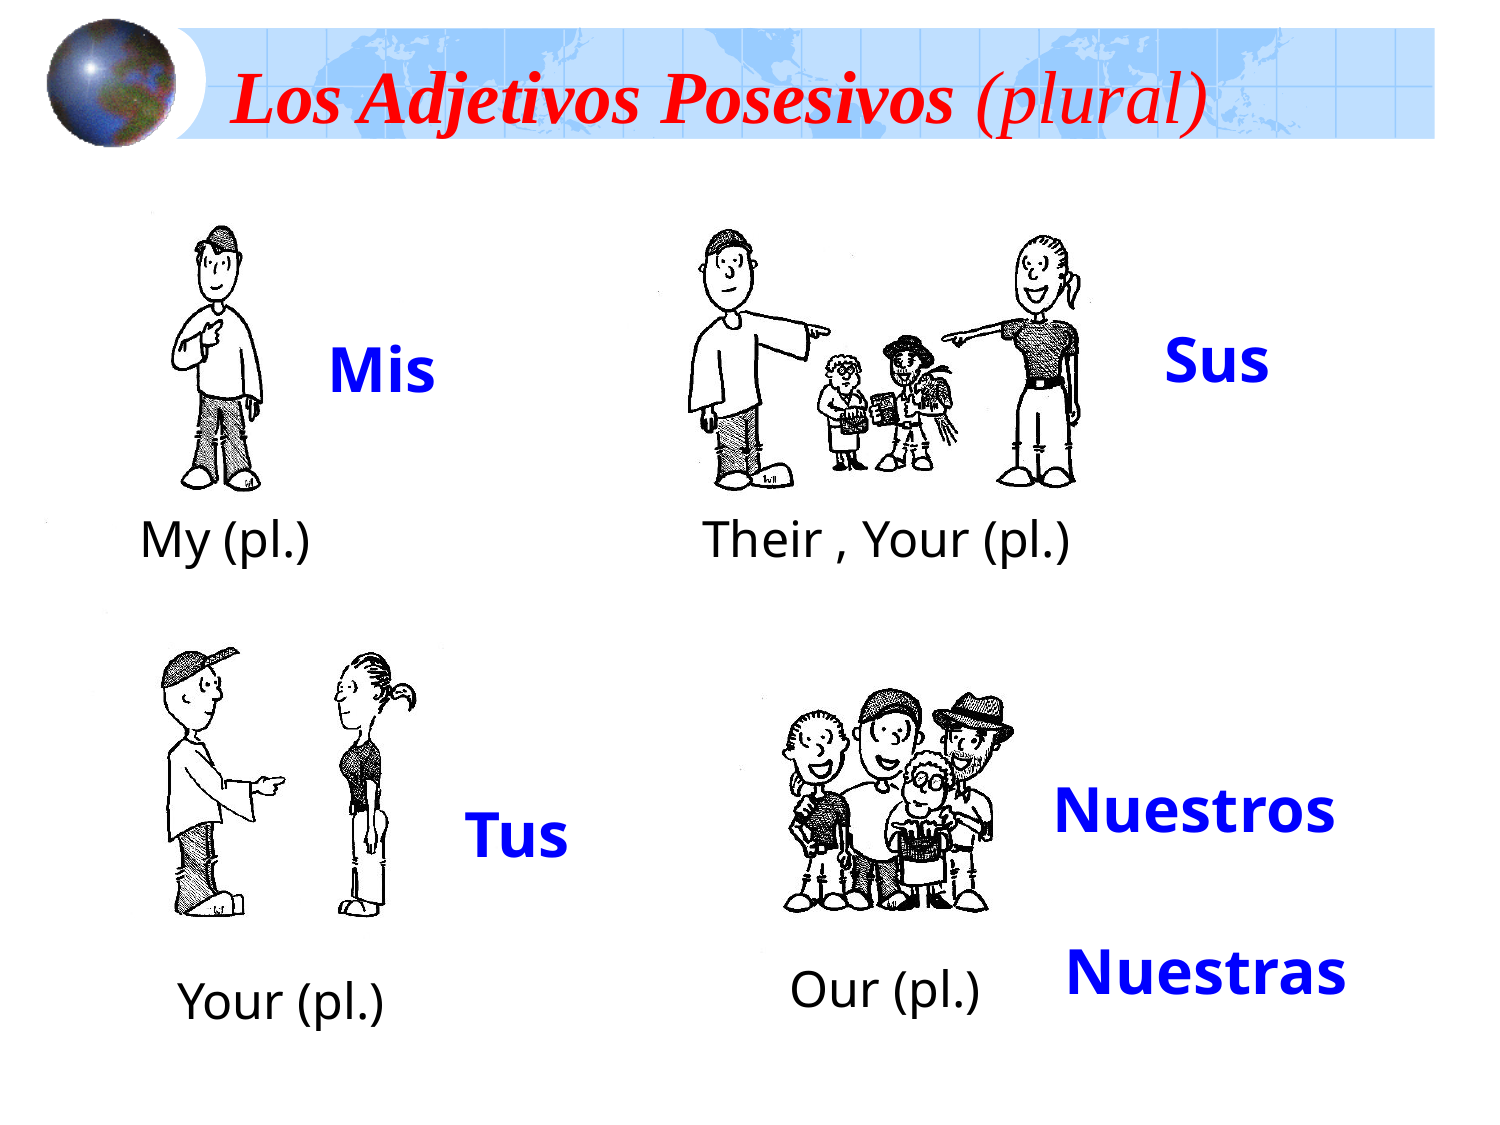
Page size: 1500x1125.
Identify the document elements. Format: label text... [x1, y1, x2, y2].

text_box Mis [416, 322, 513, 413]
picture [624, 162, 1138, 536]
title Los Adjetivos Posesivos (plural) [215, 0, 1425, 188]
text_box Nuestros [1179, 762, 1438, 853]
text_box Tus [541, 787, 607, 878]
text_box Your (pl.) [99, 975, 463, 1038]
picture [0, 574, 538, 967]
text_box Our (pl.) [774, 998, 1050, 1025]
picture [24, 14, 413, 538]
text_box Their , Your (pl.) [687, 544, 1100, 575]
picture [612, 580, 1176, 991]
text_box Sus [1149, 312, 1450, 403]
text_box Nuestras [1050, 924, 1450, 1015]
text_box My (pl.) [124, 547, 363, 573]
